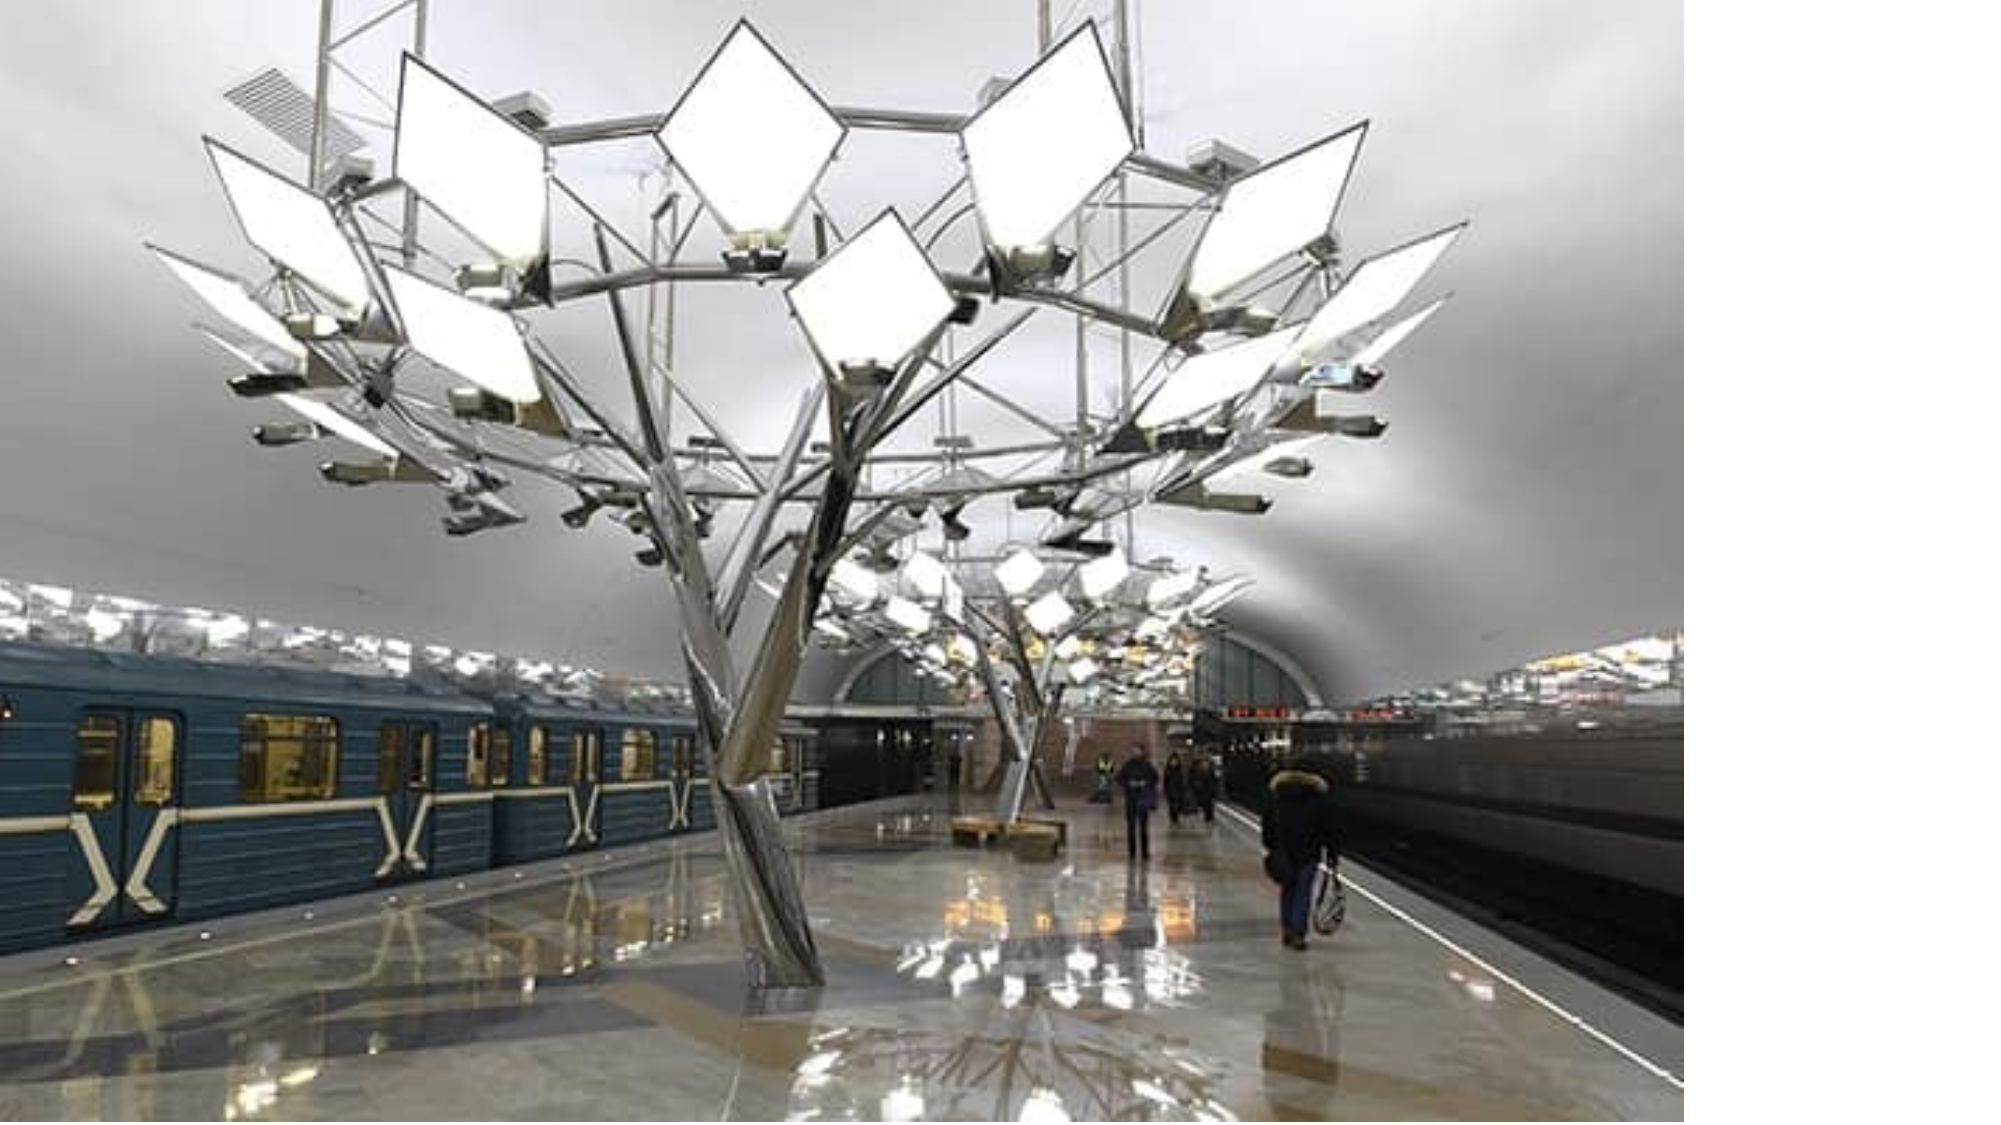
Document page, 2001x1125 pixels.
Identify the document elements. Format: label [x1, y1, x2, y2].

picture [0, 0, 1684, 1122]
